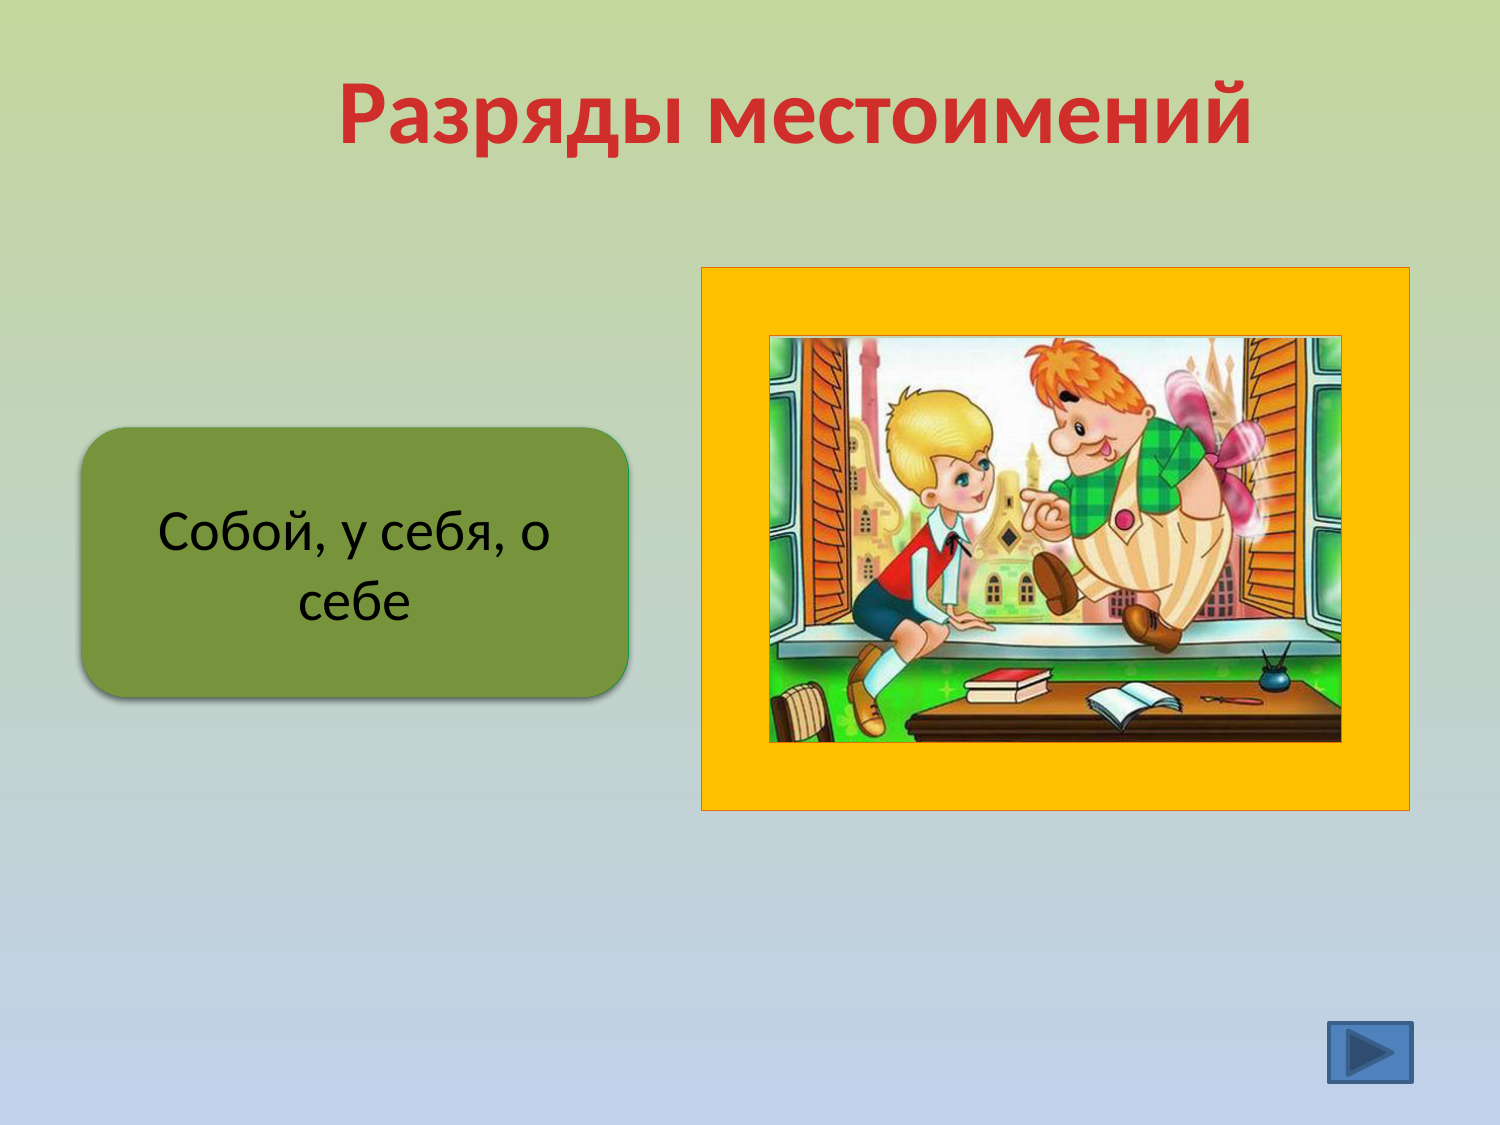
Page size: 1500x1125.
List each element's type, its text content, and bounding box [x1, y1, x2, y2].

picture [751, 337, 1360, 761]
text_box Собой, у себя, о себе [96, 425, 610, 437]
text_box [699, 265, 1412, 813]
text_box [1327, 1021, 1414, 1084]
text_box Разряды местоимений [323, 23, 1297, 174]
text_box [77, 428, 634, 702]
